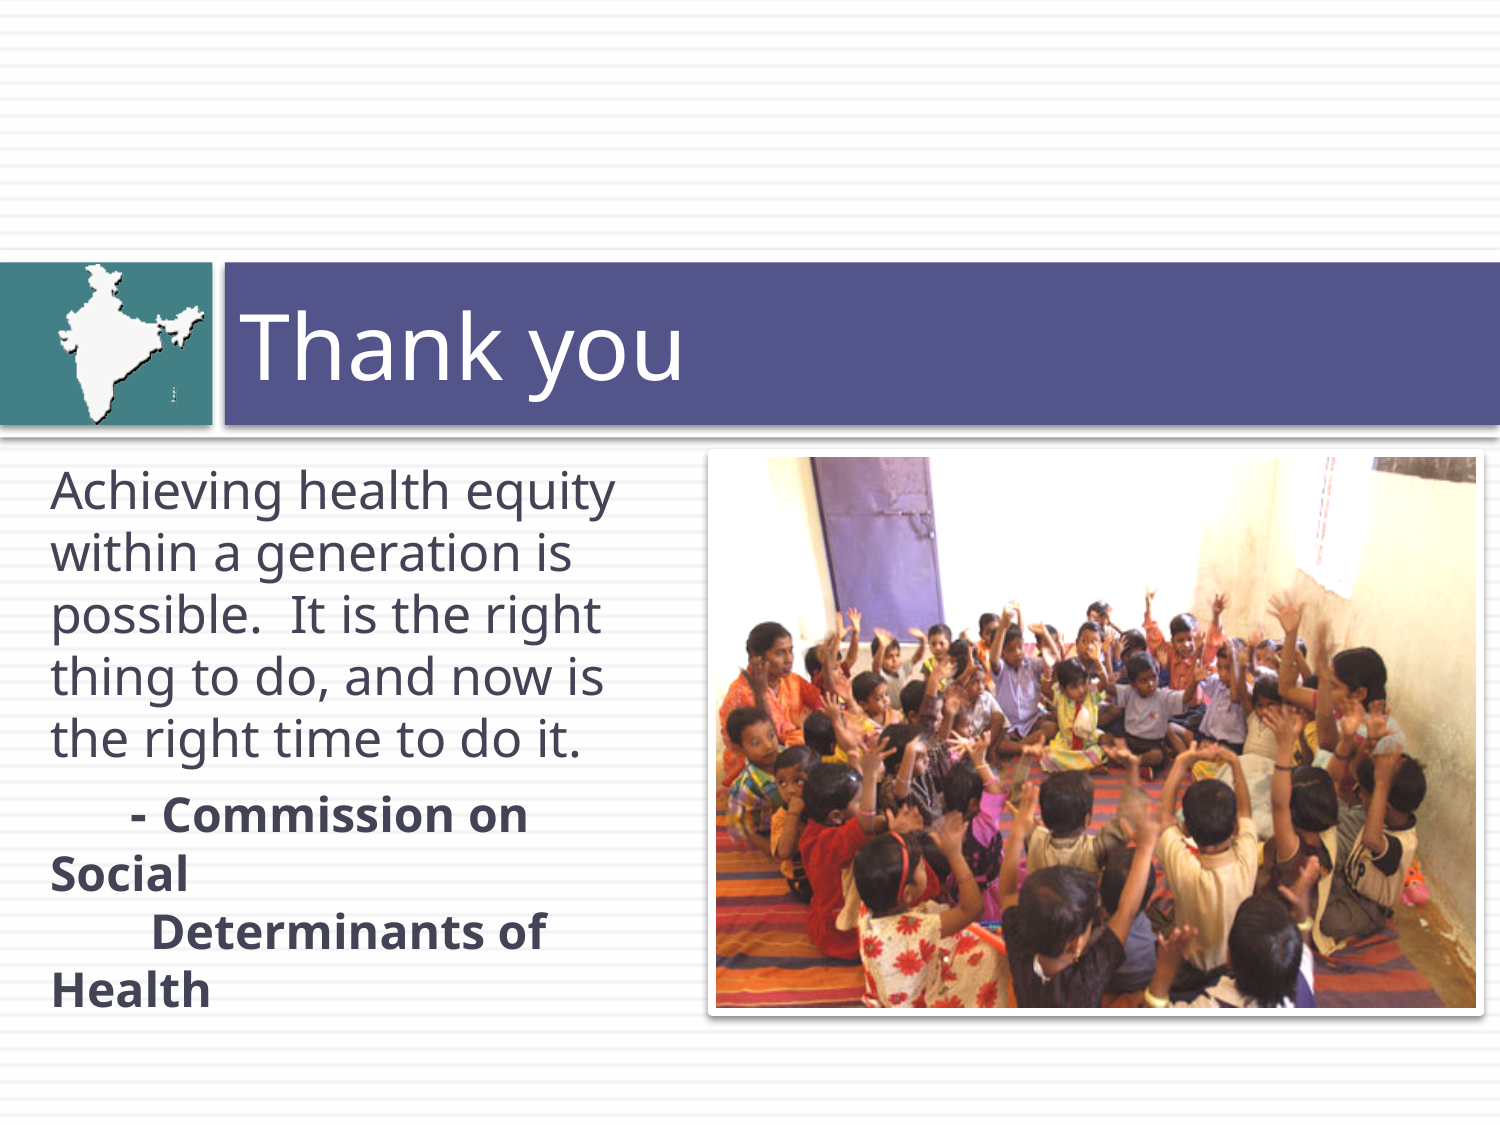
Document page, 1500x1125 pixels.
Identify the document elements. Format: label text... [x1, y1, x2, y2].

picture [715, 456, 1477, 1009]
title Thank you [225, 262, 1475, 425]
picture [58, 264, 204, 434]
list Achieving health equity within a generation is possible. It is the right thing to do, and now is the right time to do it. - Commission on Social Determinants of Health [35, 450, 668, 1032]
